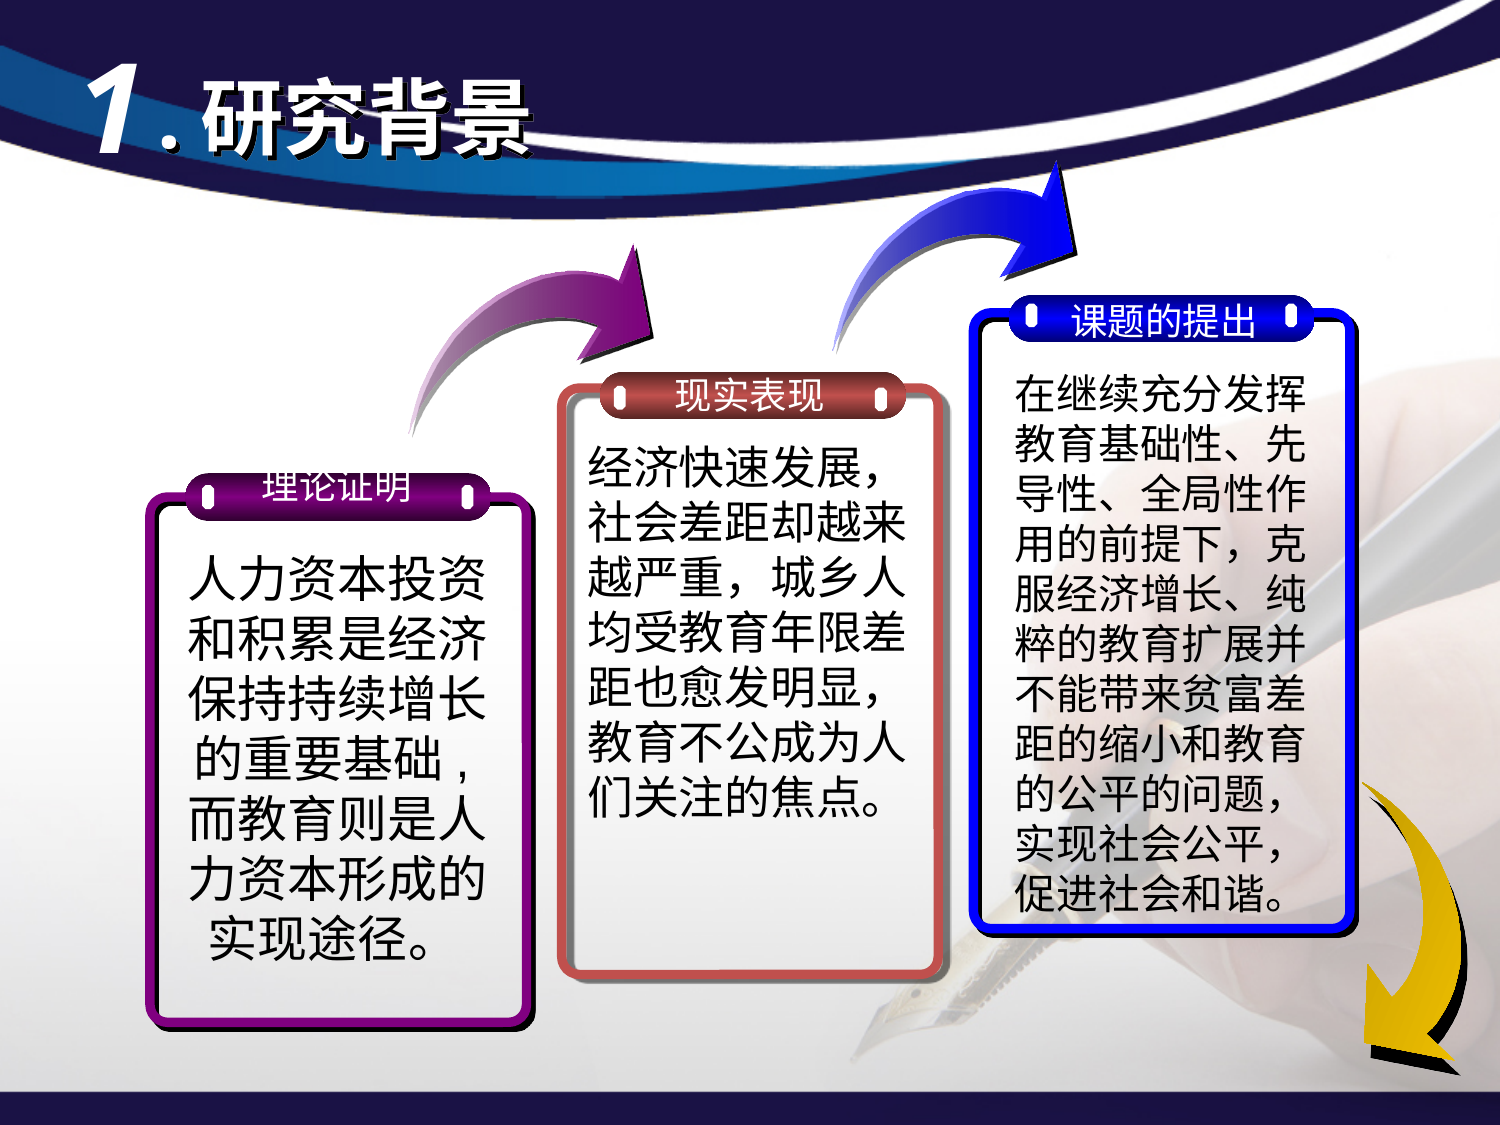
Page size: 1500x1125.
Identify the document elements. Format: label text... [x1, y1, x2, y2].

text_box [832, 160, 1073, 351]
text_box [1025, 303, 1038, 328]
text_box 现实表现 [659, 364, 840, 425]
text_box [561, 387, 939, 975]
text_box [840, 371, 906, 419]
text_box 1 [29, 19, 192, 188]
text_box [1285, 303, 1297, 328]
text_box [1362, 782, 1461, 1061]
text_box 经济快速发展，社会差距却越来越严重，城乡人均受教育年限差距也愈发明显，教育不公成为人们关注的焦点。 [572, 430, 939, 831]
text_box 课题的提出 [1055, 290, 1273, 351]
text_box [149, 454, 527, 1023]
text_box [613, 385, 626, 410]
text_box 在继续充分发挥教育基础性、先导性、全局性作用的前提下，克服经济增长、纯粹的教育扩展并不能带来贫富差距的缩小和教育的公平的问题，实现社会公平，促进社会和谐。 [986, 360, 1337, 926]
text_box [600, 371, 659, 419]
text_box [1008, 294, 1055, 343]
text_box .研究背景 [0, 31, 727, 200]
text_box [1273, 294, 1315, 343]
text_box [408, 243, 650, 434]
picture [0, 0, 1500, 1125]
text_box [874, 387, 887, 412]
text_box [973, 312, 1350, 929]
